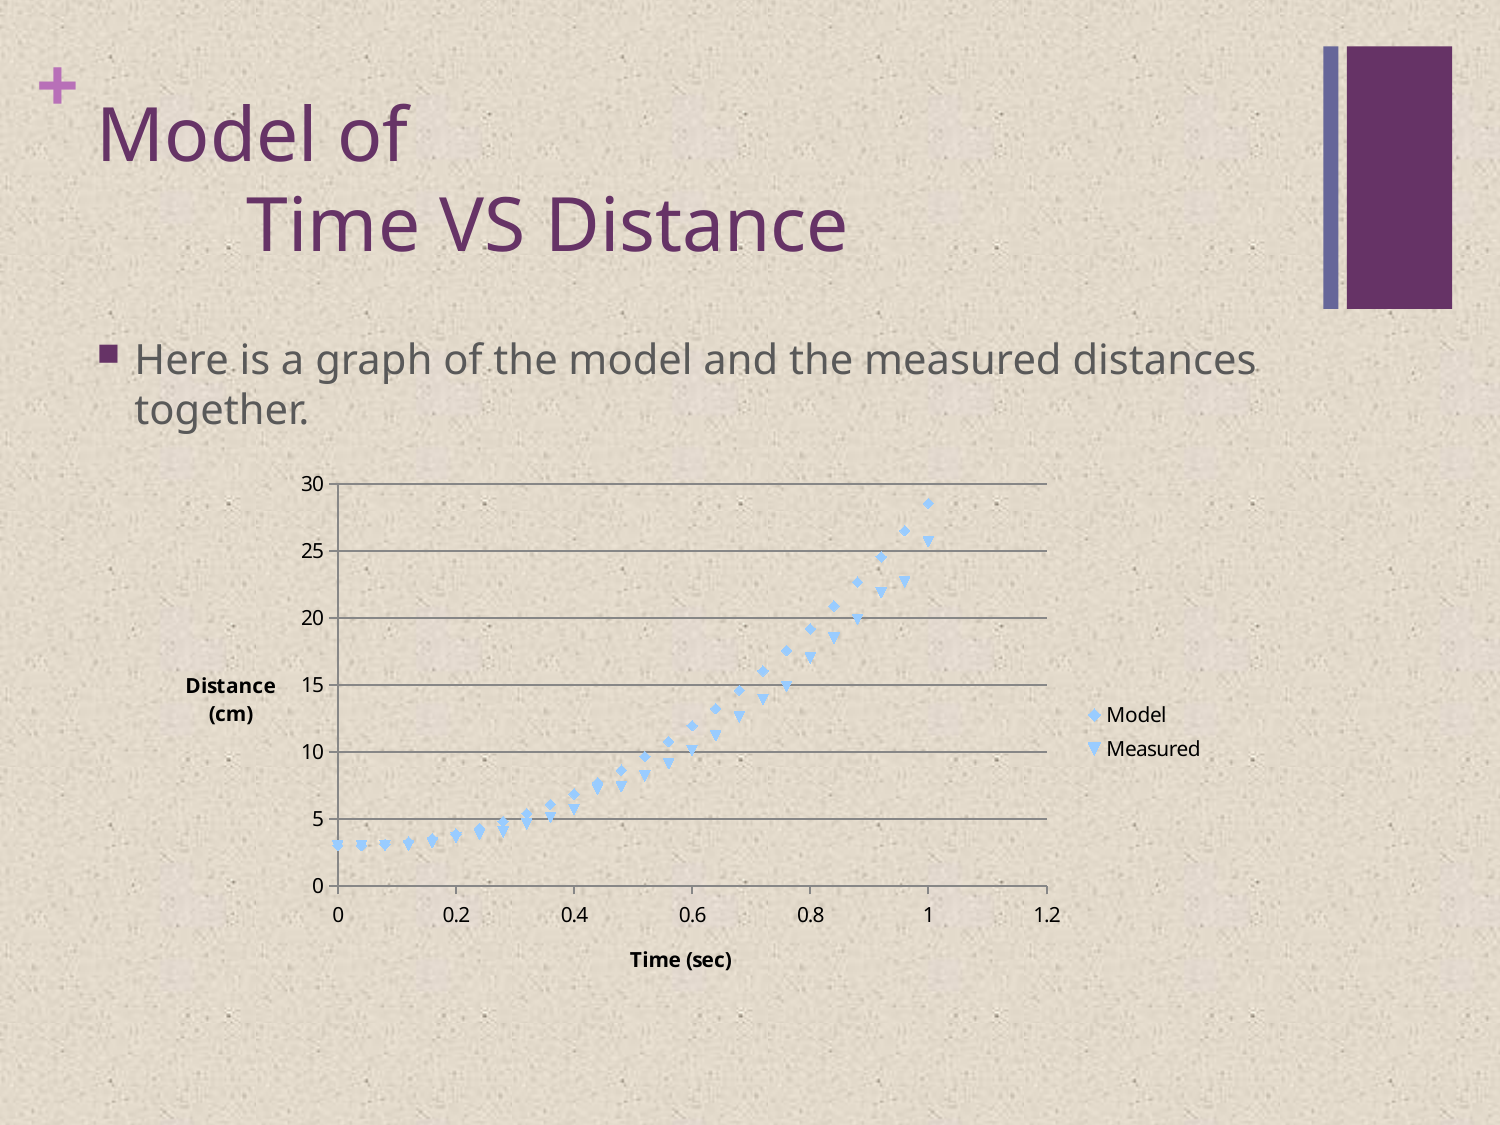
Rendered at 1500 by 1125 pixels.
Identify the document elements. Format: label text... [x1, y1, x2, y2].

title Model of Time VS Distance [81, 79, 1322, 263]
chart [154, 458, 1221, 1006]
picture [0, 0, 1500, 1125]
list Here is a graph of the model and the measured distances together. [81, 324, 1322, 1005]
